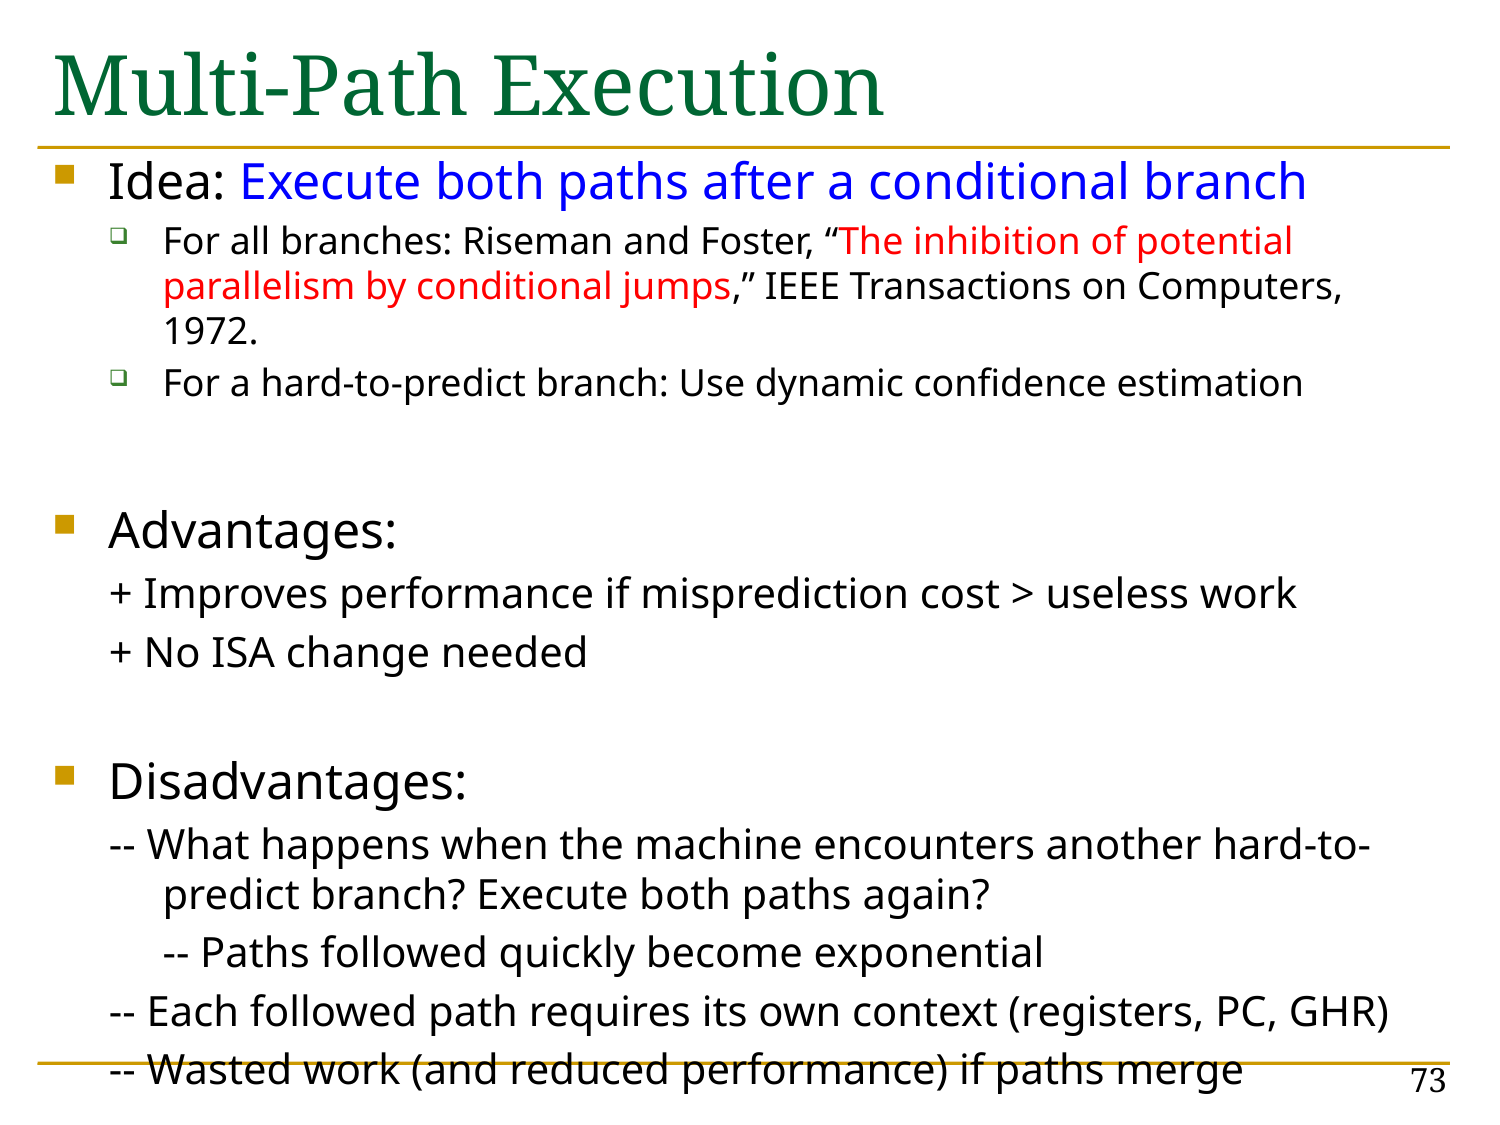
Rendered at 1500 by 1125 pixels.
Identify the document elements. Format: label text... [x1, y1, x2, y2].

list Idea: Execute both paths after a conditional branch For all branches: Riseman and Foster, “The inhibition of potential parallelism by conditional jumps,” IEEE Transactions on Computers, 1972. For a hard-to-predict branch: Use dynamic confidence estimation Advantages: + Improves performance if misprediction cost > useless work + No ISA change needed Disadvantages: -- What happens when the machine encounters another hard-to-predict branch? Execute both paths again? -- Paths followed quickly become exponential -- Each followed path requires its own context (registers, PC, GHR) -- Wasted work (and reduced performance) if paths merge [37, 141, 1450, 994]
slide_number 73 [1111, 1036, 1462, 1112]
title Multi-Path Execution [37, 24, 1450, 141]
